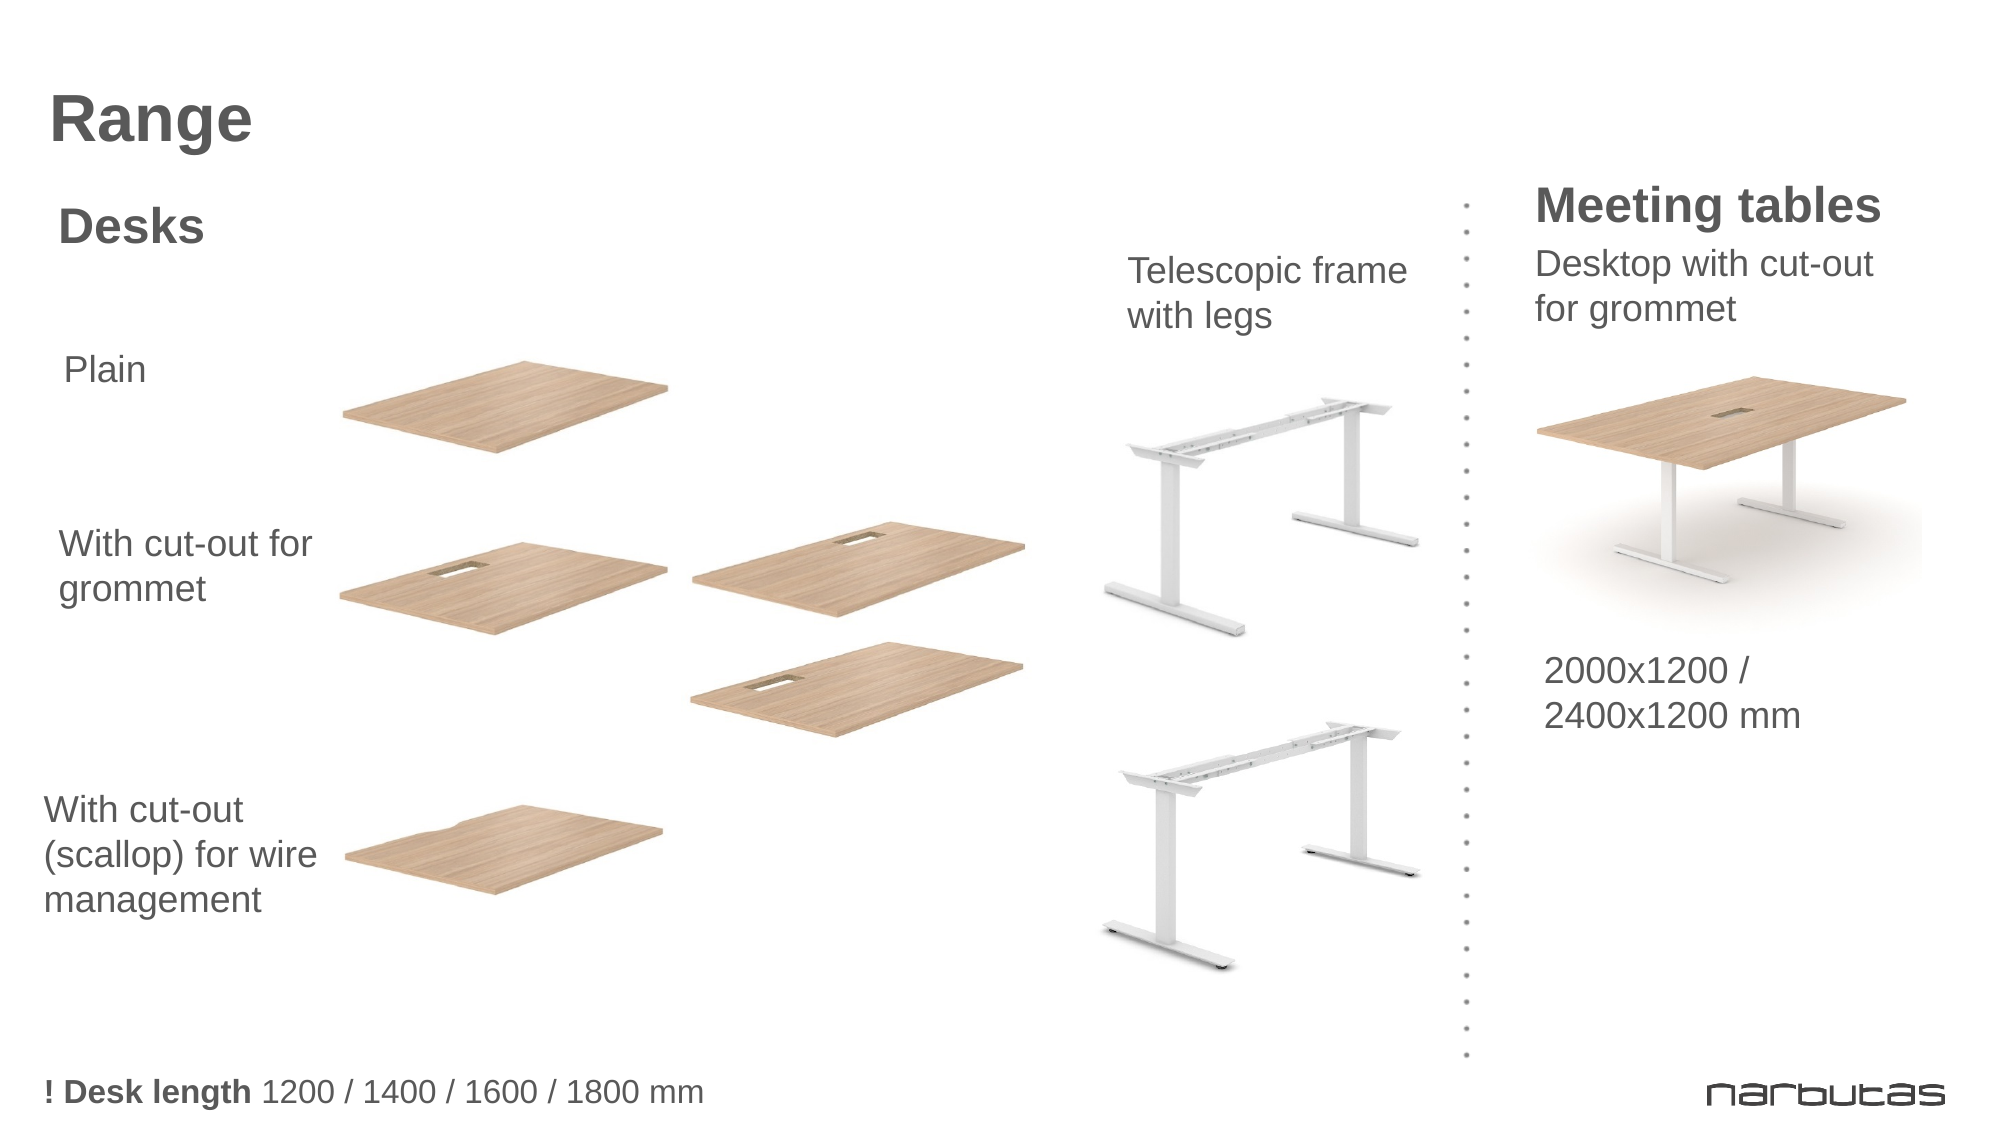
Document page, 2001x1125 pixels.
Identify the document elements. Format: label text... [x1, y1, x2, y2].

text_box 2000x1200 / 2400x1200 mm [1529, 675, 1922, 744]
picture [331, 324, 688, 480]
picture [323, 363, 1922, 752]
text_box Desktop with cut-out for grommet [1520, 240, 1924, 337]
picture [1072, 692, 1449, 988]
text_box Meeting tables [1520, 164, 2000, 240]
text_box With cut-out (scallop) for wire management [28, 777, 389, 927]
picture [1707, 1083, 1945, 1106]
text_box Plain [48, 338, 331, 398]
text_box Range [34, 66, 269, 162]
text_box Telescopic frame with legs [1112, 238, 1433, 344]
text_box With cut-out for grommet [43, 511, 323, 617]
text_box ! Desk length 1200 / 1400 / 1600 / 1800 mm [28, 1062, 835, 1118]
text_box Desks [43, 186, 374, 262]
picture [326, 775, 685, 917]
